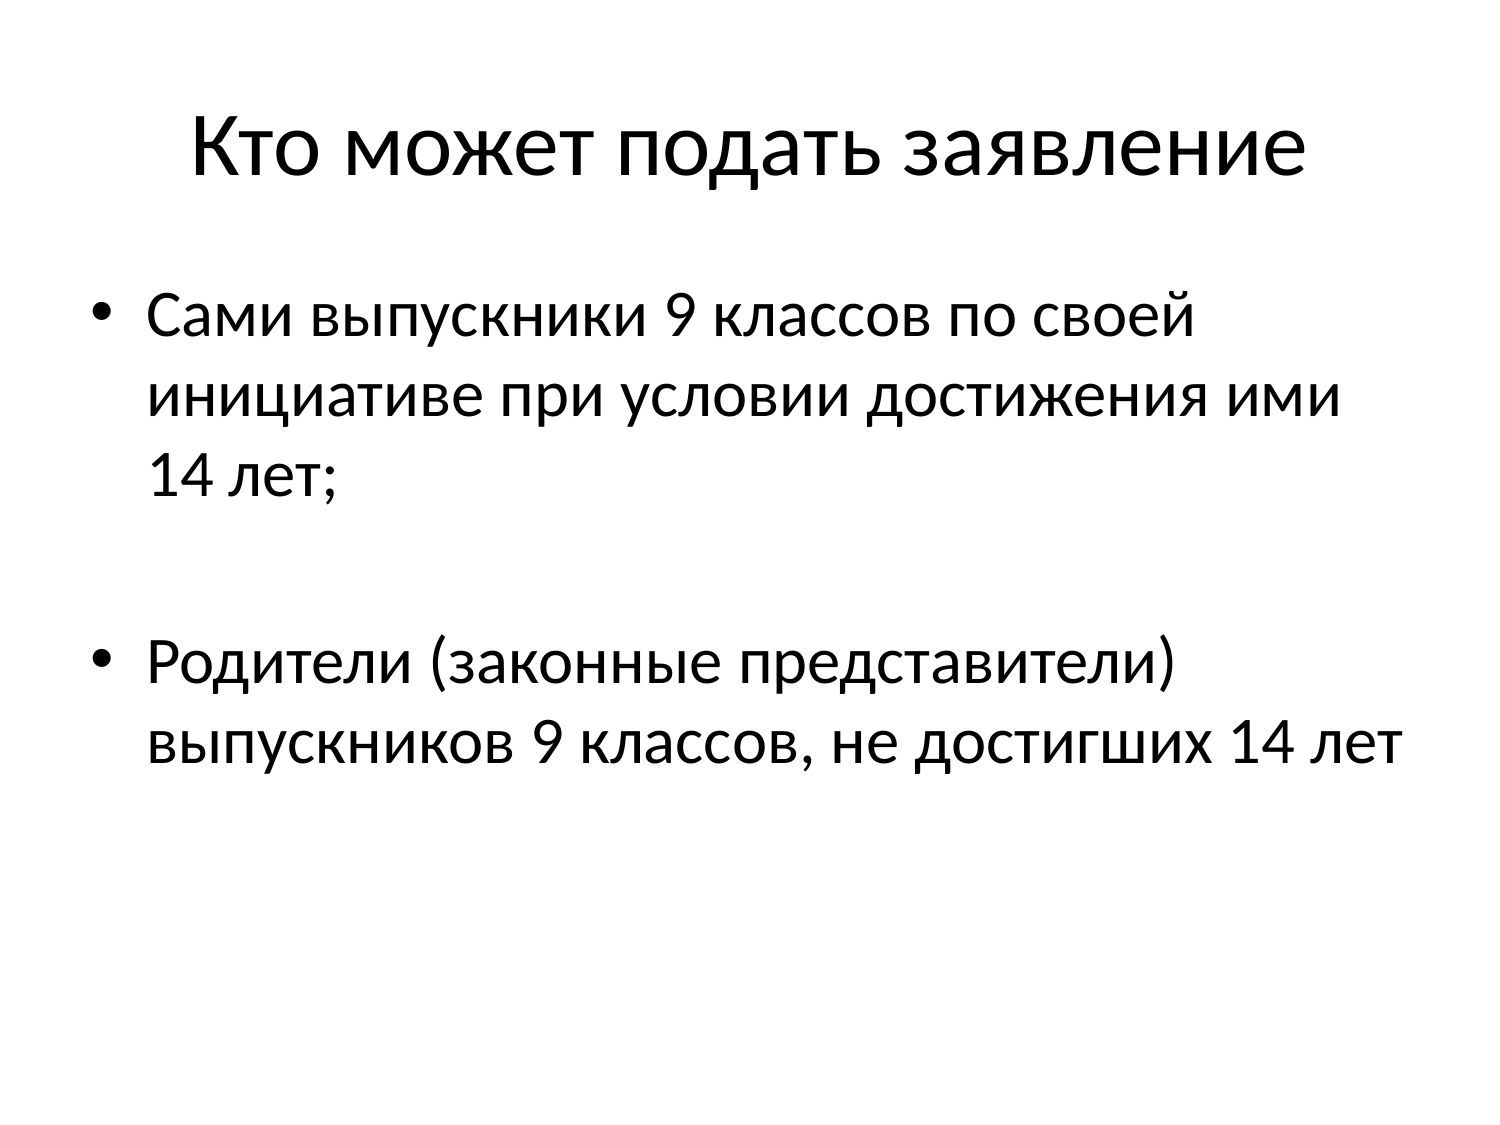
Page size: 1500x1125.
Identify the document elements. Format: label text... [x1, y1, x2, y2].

title Кто может подать заявление [75, 45, 1425, 233]
list Сами выпускники 9 классов по своей инициативе при условии достижения ими 14 лет; Родители (законные представители) выпускников 9 классов, не достигших 14 лет [75, 262, 1425, 1005]
